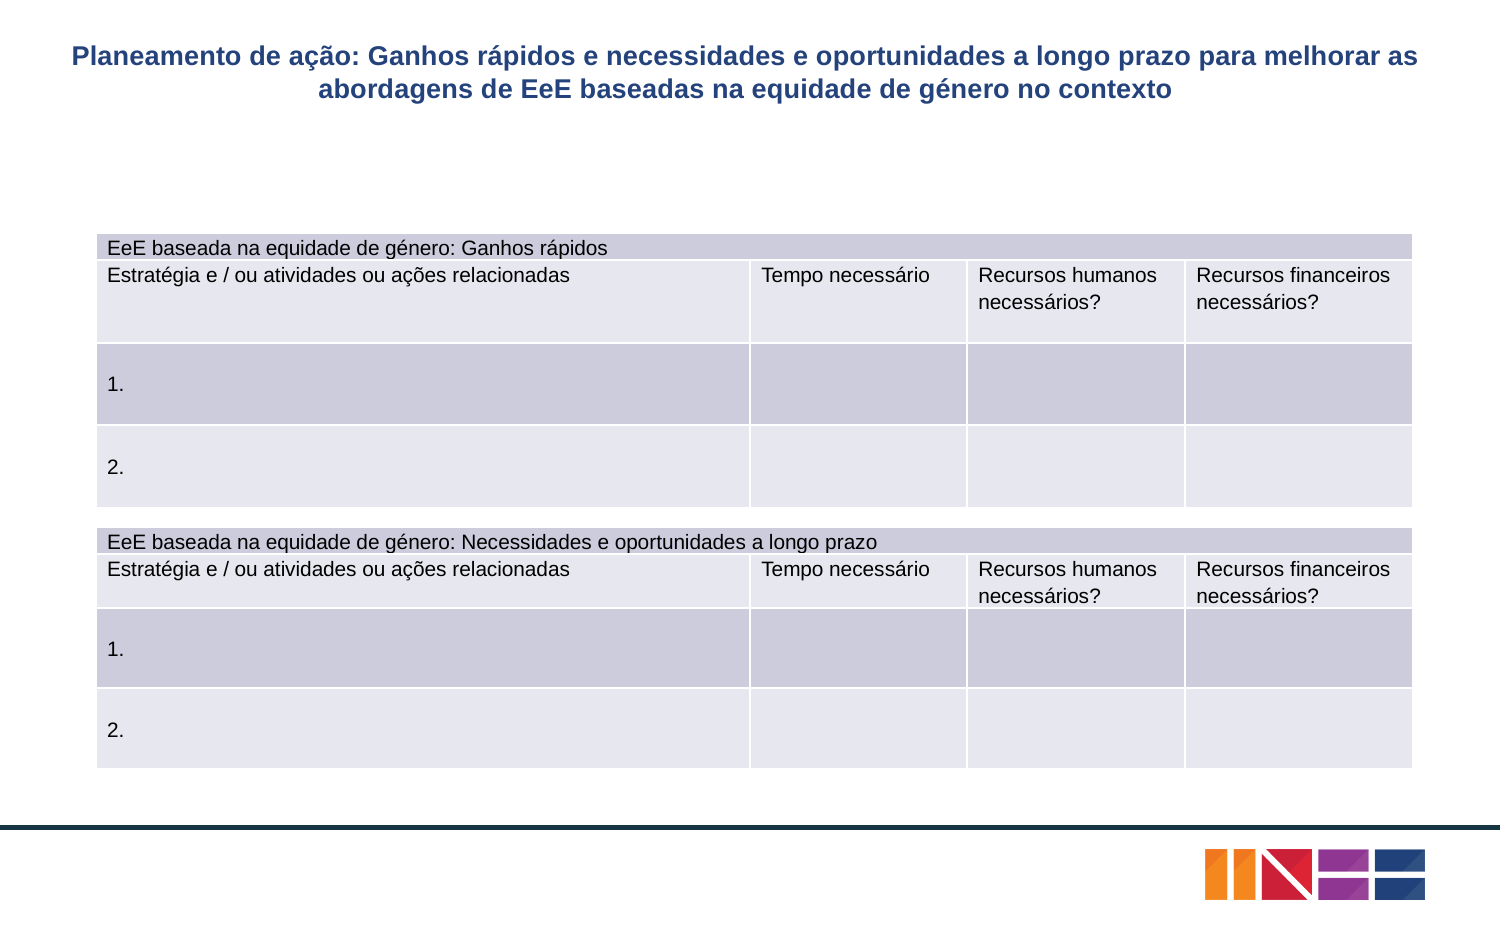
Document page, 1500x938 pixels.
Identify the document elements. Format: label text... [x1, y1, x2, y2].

table_cell 2. [97, 426, 749, 507]
table_header EeE baseada na equidade de género: Ganhos rápidos [97, 234, 1412, 259]
table_cell [751, 689, 966, 768]
table_cell Tempo necessário [751, 555, 966, 607]
table_cell Recursos humanos necessários? [968, 261, 1184, 342]
table_cell [1186, 344, 1412, 424]
table_cell [1186, 689, 1412, 768]
table_cell Tempo necessário [751, 261, 966, 342]
table_cell [968, 609, 1184, 687]
picture [1205, 849, 1425, 900]
table_cell 1. [97, 609, 749, 687]
table_cell 1. [97, 344, 749, 424]
table_cell Recursos humanos necessários? [968, 555, 1184, 607]
table_cell [968, 689, 1184, 768]
table_cell [1186, 426, 1412, 507]
table_cell Estratégia e / ou atividades ou ações relacionadas [97, 261, 749, 342]
table_cell Recursos financeiros necessários? [1186, 555, 1412, 607]
table_cell Estratégia e / ou atividades ou ações relacionadas [97, 555, 749, 607]
table_cell 2. [97, 689, 749, 768]
table_cell [751, 344, 966, 424]
table_cell [751, 609, 966, 687]
table_cell [968, 344, 1184, 424]
table_header EeE baseada na equidade de género: Necessidades e oportunidades a longo prazo [97, 528, 1412, 553]
title Planeamento de ação: Ganhos rápidos e necessidades e oportunidades a longo prazo para melhorar as abordagens de EeE baseadas na equidade de género no contexto [23, 23, 1468, 121]
table_cell [968, 426, 1184, 507]
table_cell [1186, 609, 1412, 687]
table_cell Recursos financeiros necessários? [1186, 261, 1412, 342]
table_cell [751, 426, 966, 507]
